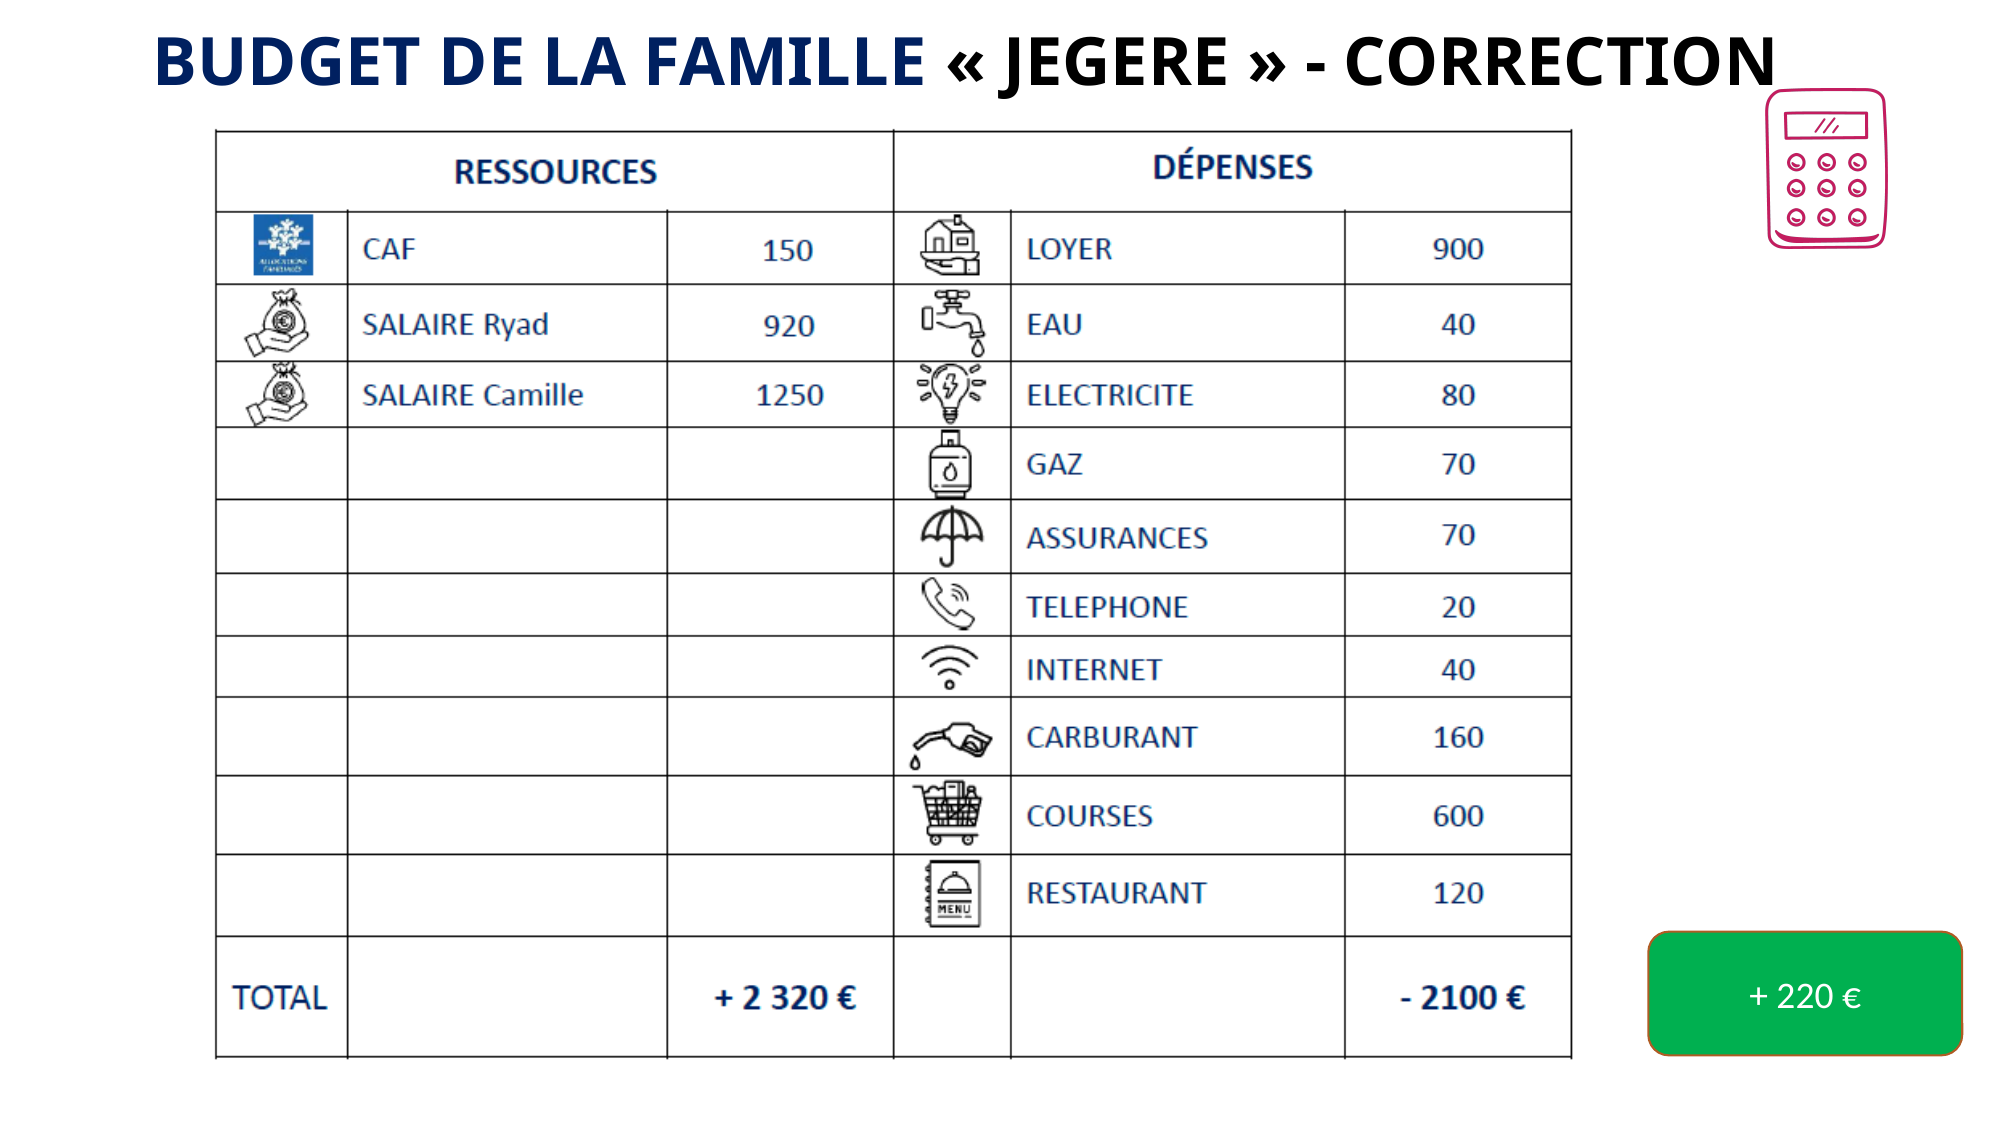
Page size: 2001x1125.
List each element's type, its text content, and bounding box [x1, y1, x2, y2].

picture [193, 107, 1595, 1090]
text_box + 220 € [1647, 930, 1964, 1057]
title BUDGET DE LA FAMILLE « JEGERE » - CORRECTION [82, 0, 1850, 108]
picture [1765, 88, 1888, 249]
